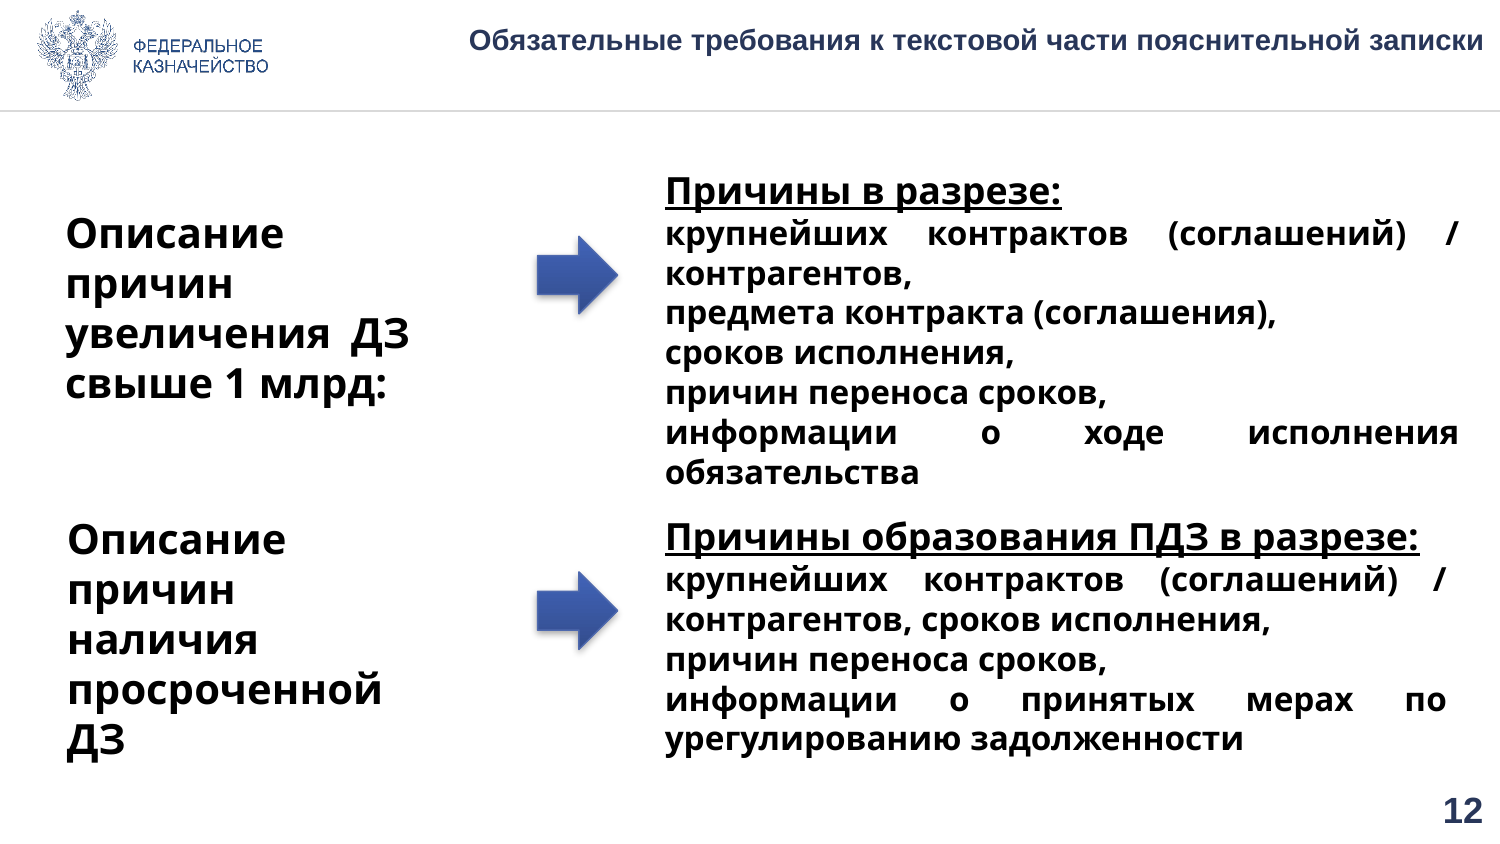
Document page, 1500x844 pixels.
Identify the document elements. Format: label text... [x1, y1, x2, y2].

picture [37, 10, 268, 101]
text_box Причины образования ПДЗ в разрезе: крупнейших контрактов (соглашений) / контрагентов, сроков исполнения, причин переноса сроков, информации о принятых мерах по урегулированию задолженности [649, 505, 1463, 765]
text_box [536, 571, 619, 651]
text_box Обязательные требования к текстовой части пояснительной записки [294, 14, 1500, 64]
slide_number 11 [1138, 786, 1484, 844]
text_box [536, 235, 619, 315]
text_box Описание причин увеличения ДЗ свыше 1 млрд: [50, 199, 425, 415]
text_box Описание причин наличия просроченной ДЗ [52, 505, 425, 771]
text_box Причины в разрезе: крупнейших контрактов (соглашений) / контрагентов, предмета контракта (соглашения), сроков исполнения, причин переноса сроков, информации о ходе исполнения обязательства [649, 159, 1475, 499]
